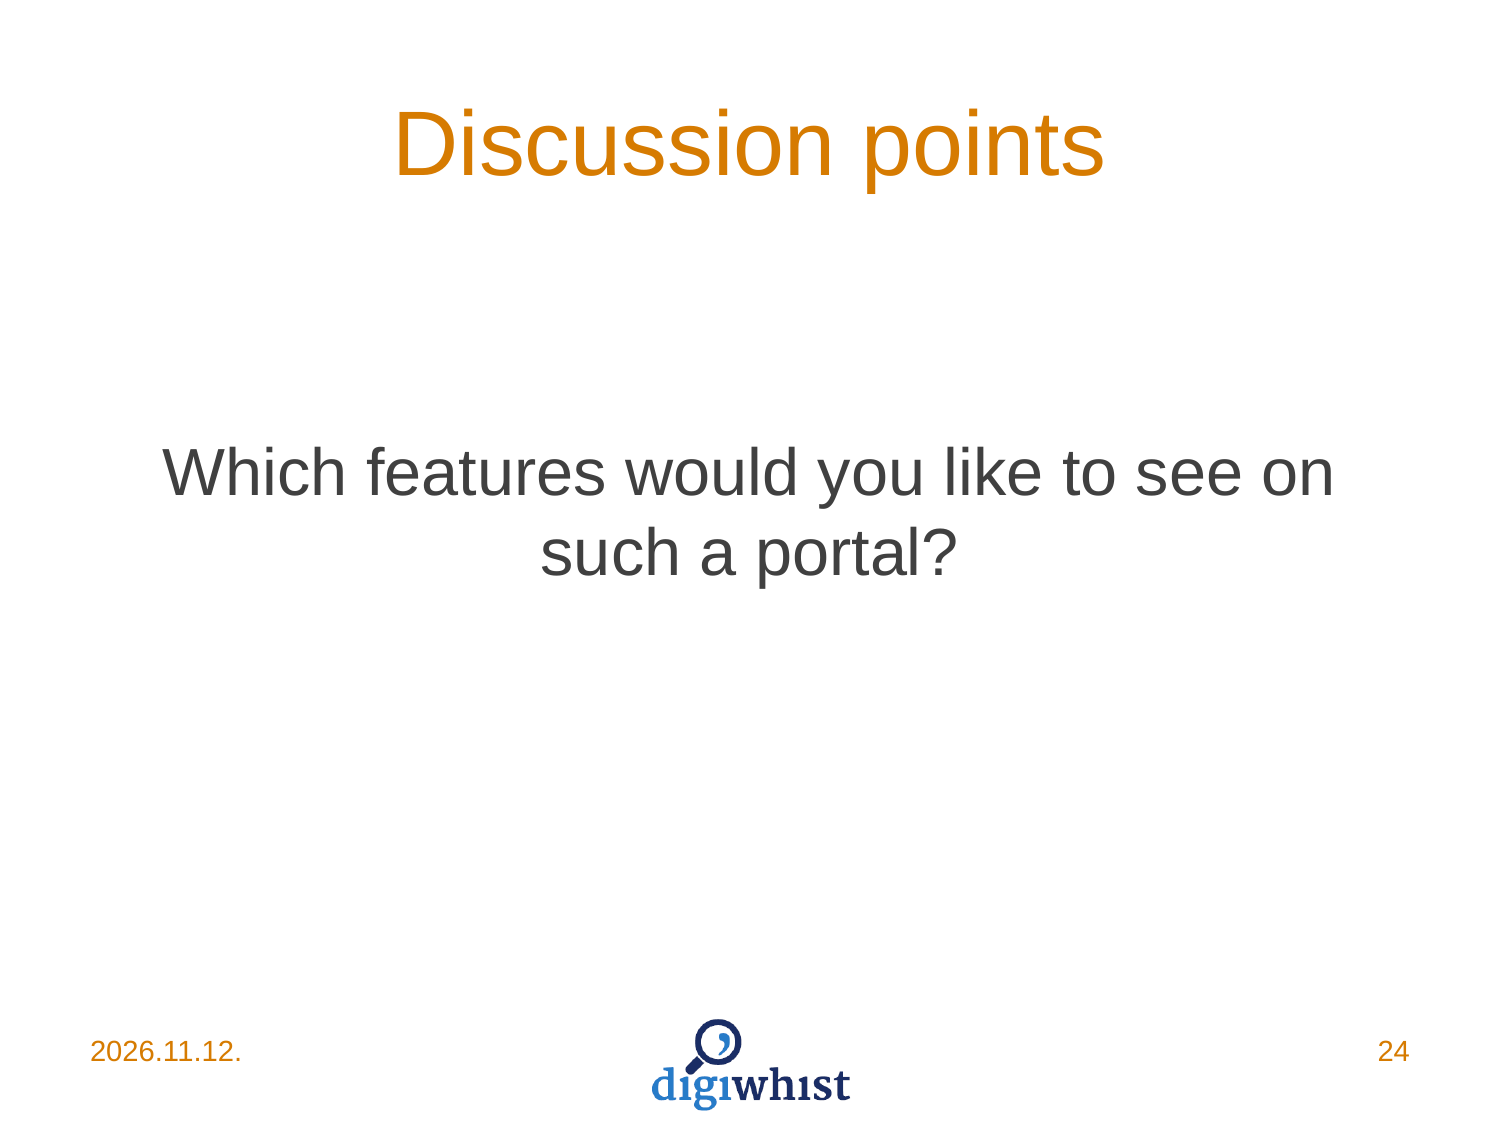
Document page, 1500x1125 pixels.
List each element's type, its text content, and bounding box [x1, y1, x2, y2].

title Discussion points [75, 45, 1425, 233]
list Which features would you like to see on such a portal? [75, 420, 1425, 1005]
picture [642, 1012, 858, 1115]
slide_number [74, 1024, 426, 1103]
slide_number 24 [1074, 1024, 1426, 1103]
